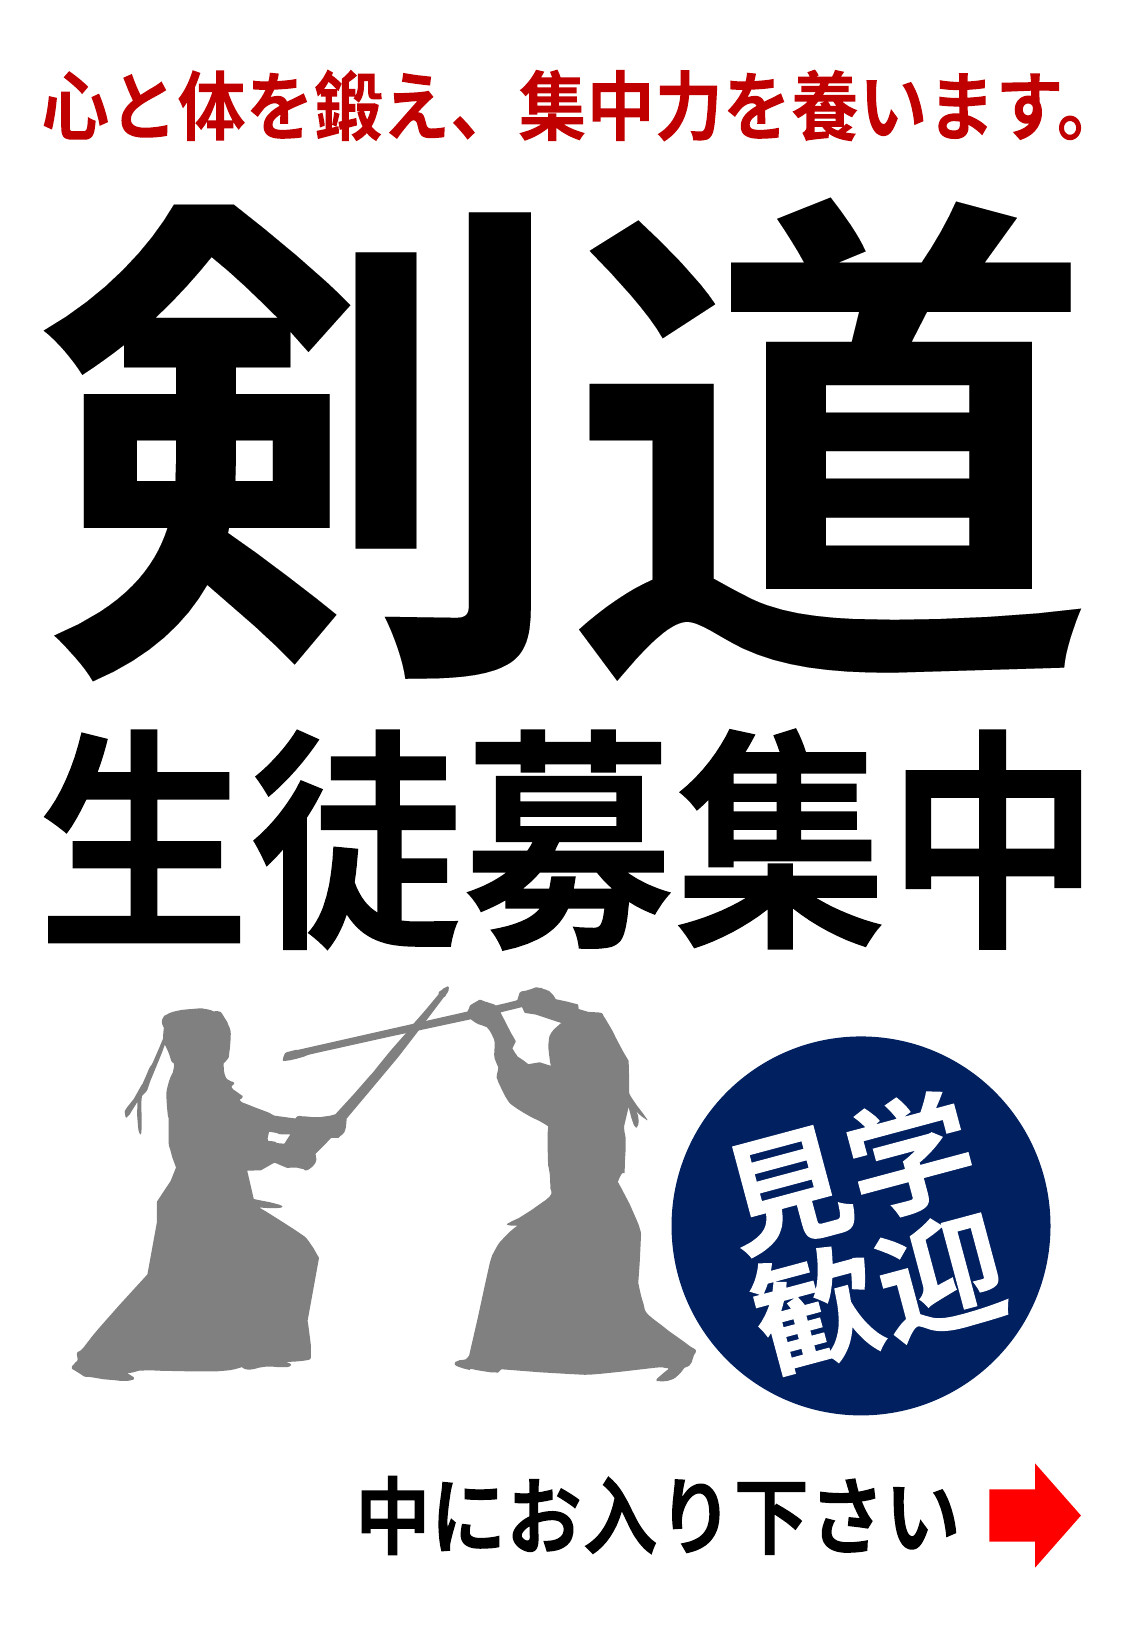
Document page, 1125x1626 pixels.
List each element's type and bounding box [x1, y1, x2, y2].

text_box [989, 1463, 1081, 1568]
text_box [71, 986, 697, 1382]
text_box [671, 1036, 1051, 1416]
